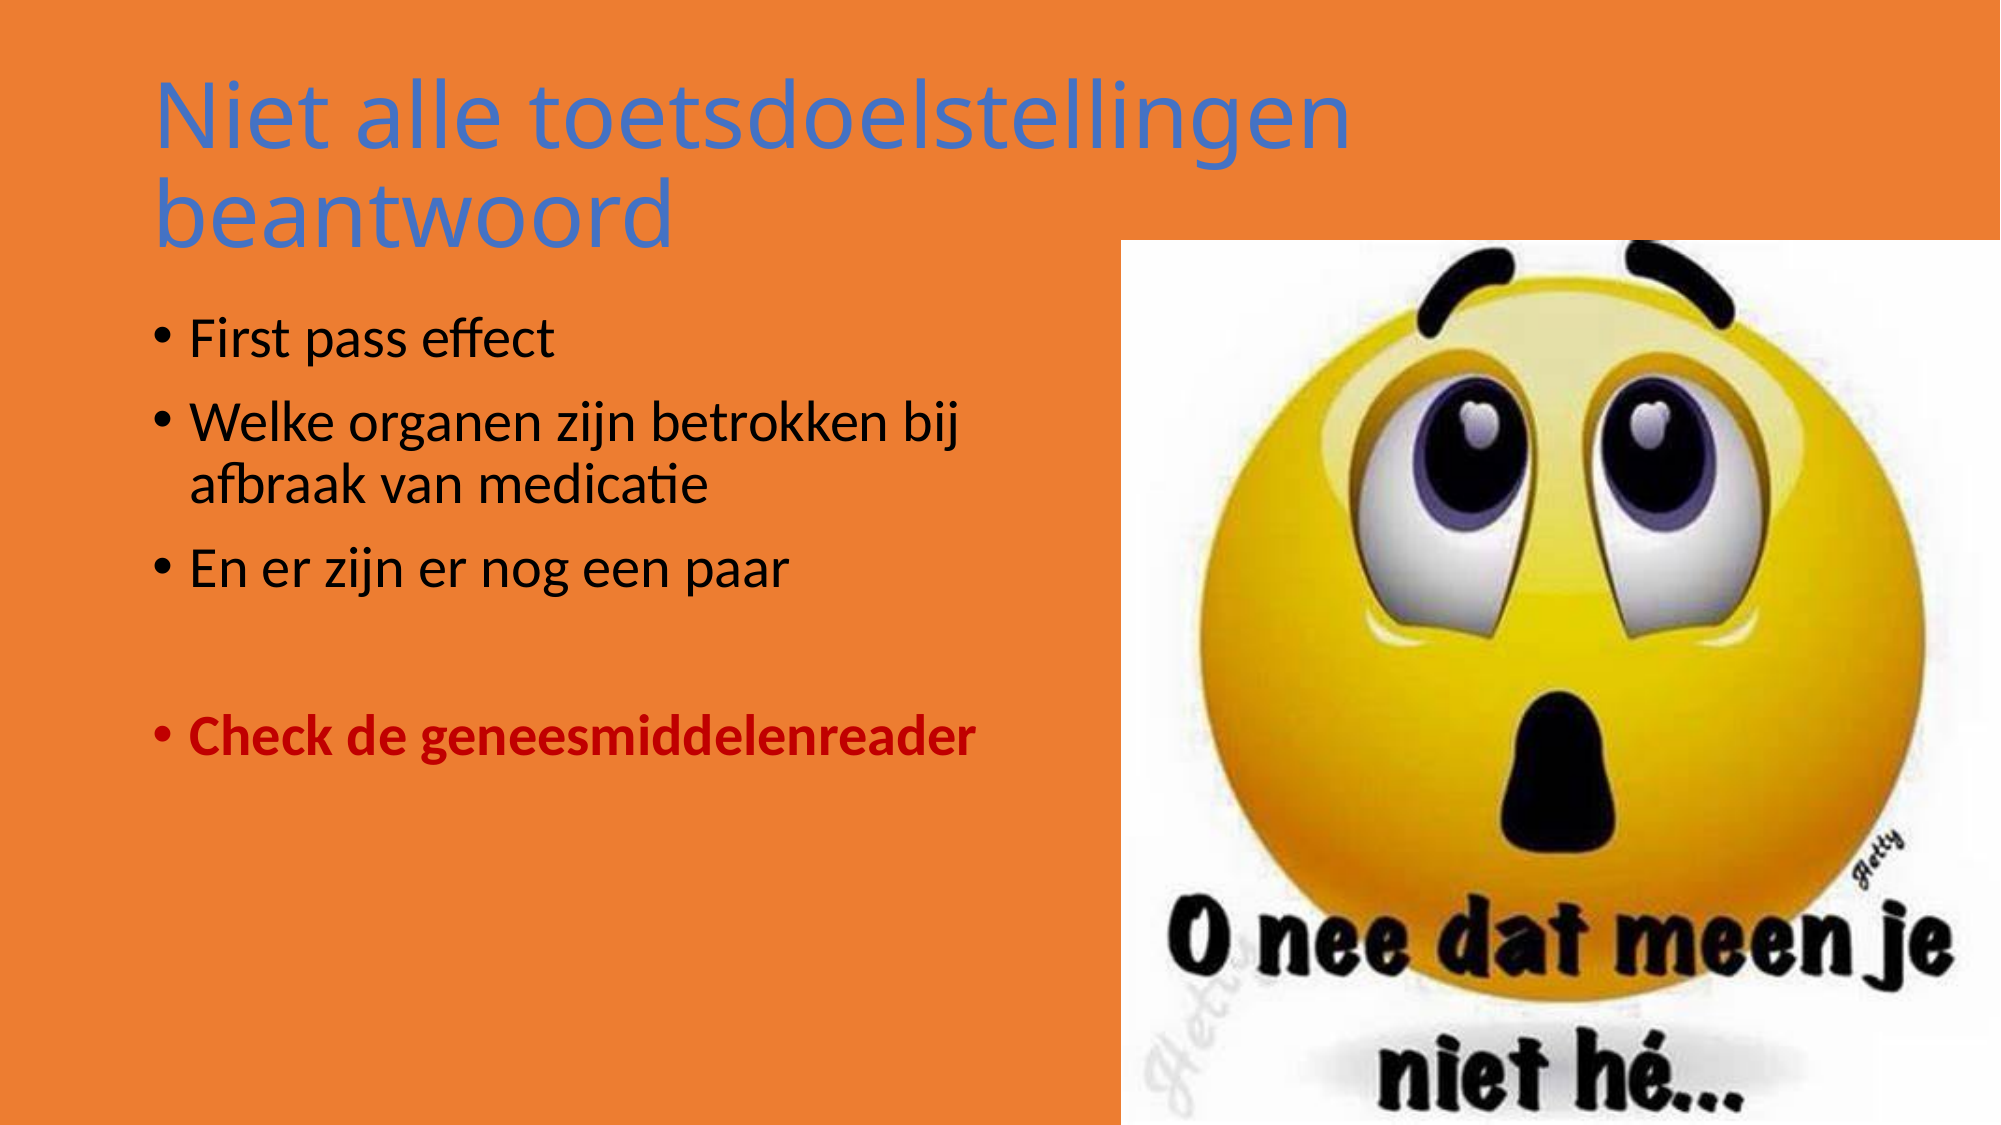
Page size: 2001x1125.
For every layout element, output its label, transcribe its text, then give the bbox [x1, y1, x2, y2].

picture [1121, 240, 2000, 1125]
list First pass effect Welke organen zijn betrokken bij afbraak van medicatie En er zijn er nog een paar Check de geneesmiddelenreader [137, 299, 1121, 1014]
title Niet alle toetsdoelstellingen beantwoord [137, 59, 1863, 278]
